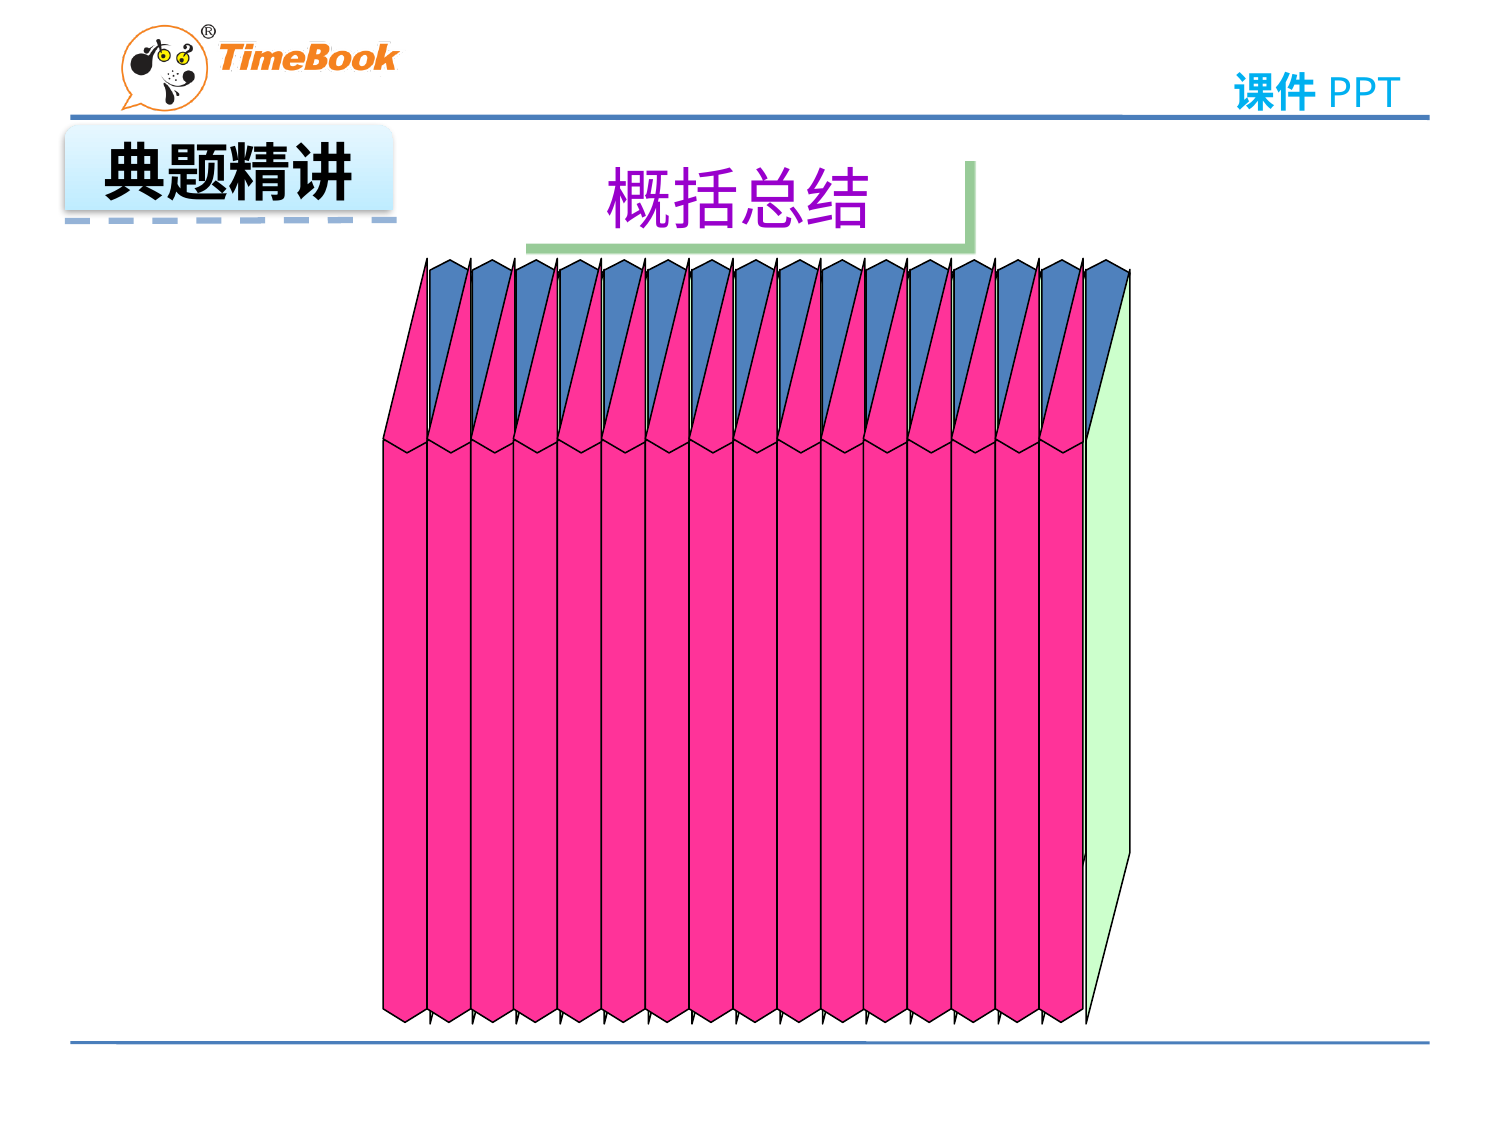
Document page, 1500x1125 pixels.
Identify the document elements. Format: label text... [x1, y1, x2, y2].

picture [118, 22, 408, 113]
text_box 典题精讲 [64, 124, 394, 212]
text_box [382, 258, 1131, 1025]
text_box 概括总结 [513, 149, 965, 244]
